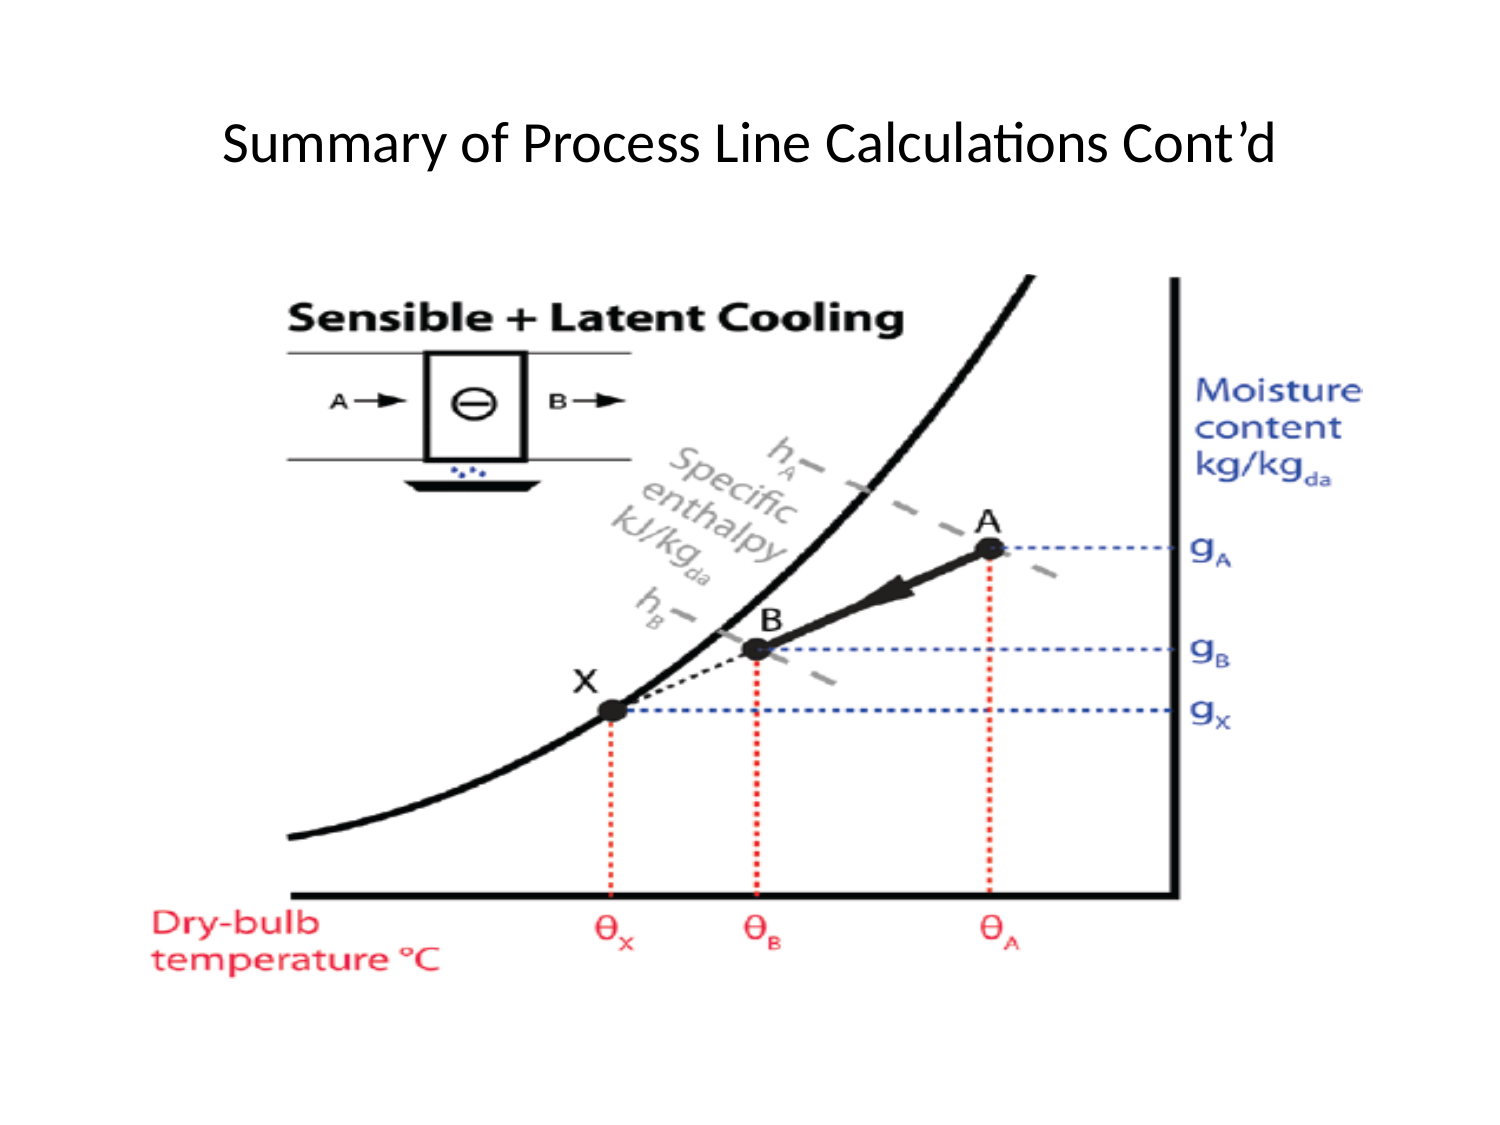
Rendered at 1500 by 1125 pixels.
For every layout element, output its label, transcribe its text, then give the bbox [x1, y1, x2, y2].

title Summary of Process Line Calculations Cont’d [75, 45, 1425, 233]
picture [149, 274, 1363, 979]
